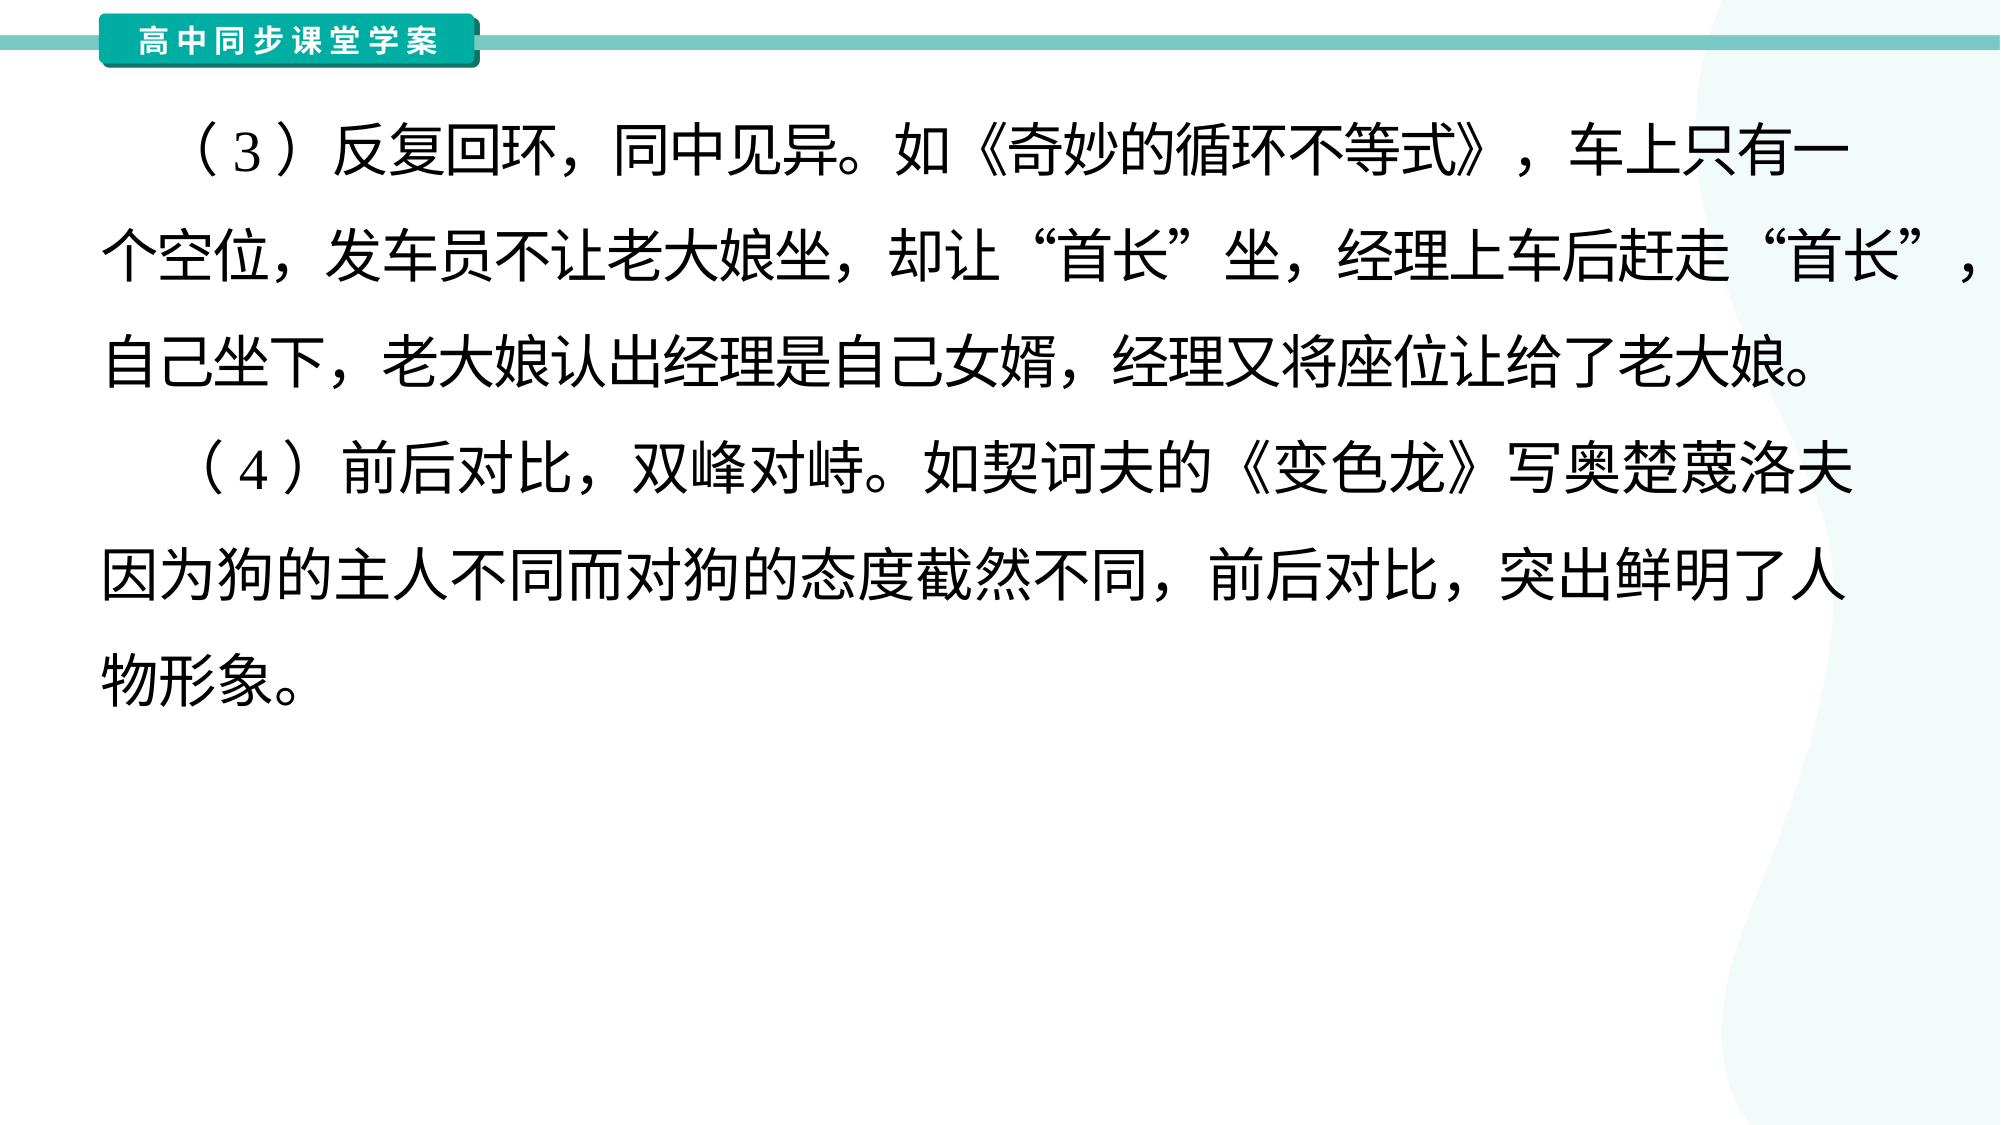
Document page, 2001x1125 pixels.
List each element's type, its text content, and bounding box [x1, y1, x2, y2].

picture [0, 0, 2000, 1125]
text_box （3）反复回环，同中见异。如《奇妙的循环不等式》，车上只有一 个空位，发车员不让老大娘坐，却让“首长”坐，经理上车后赶走“首长”， 自己坐下，老大娘认出经理是自己女婿，经理又将座位让给了老大娘。 （4）前后对比，双峰对峙。如契诃夫的《变色龙》写奥楚蔑洛夫 因为狗的主人不同而对狗的态度截然不同，前后对比，突出鲜明了人 物形象。 [100, 76, 1899, 714]
